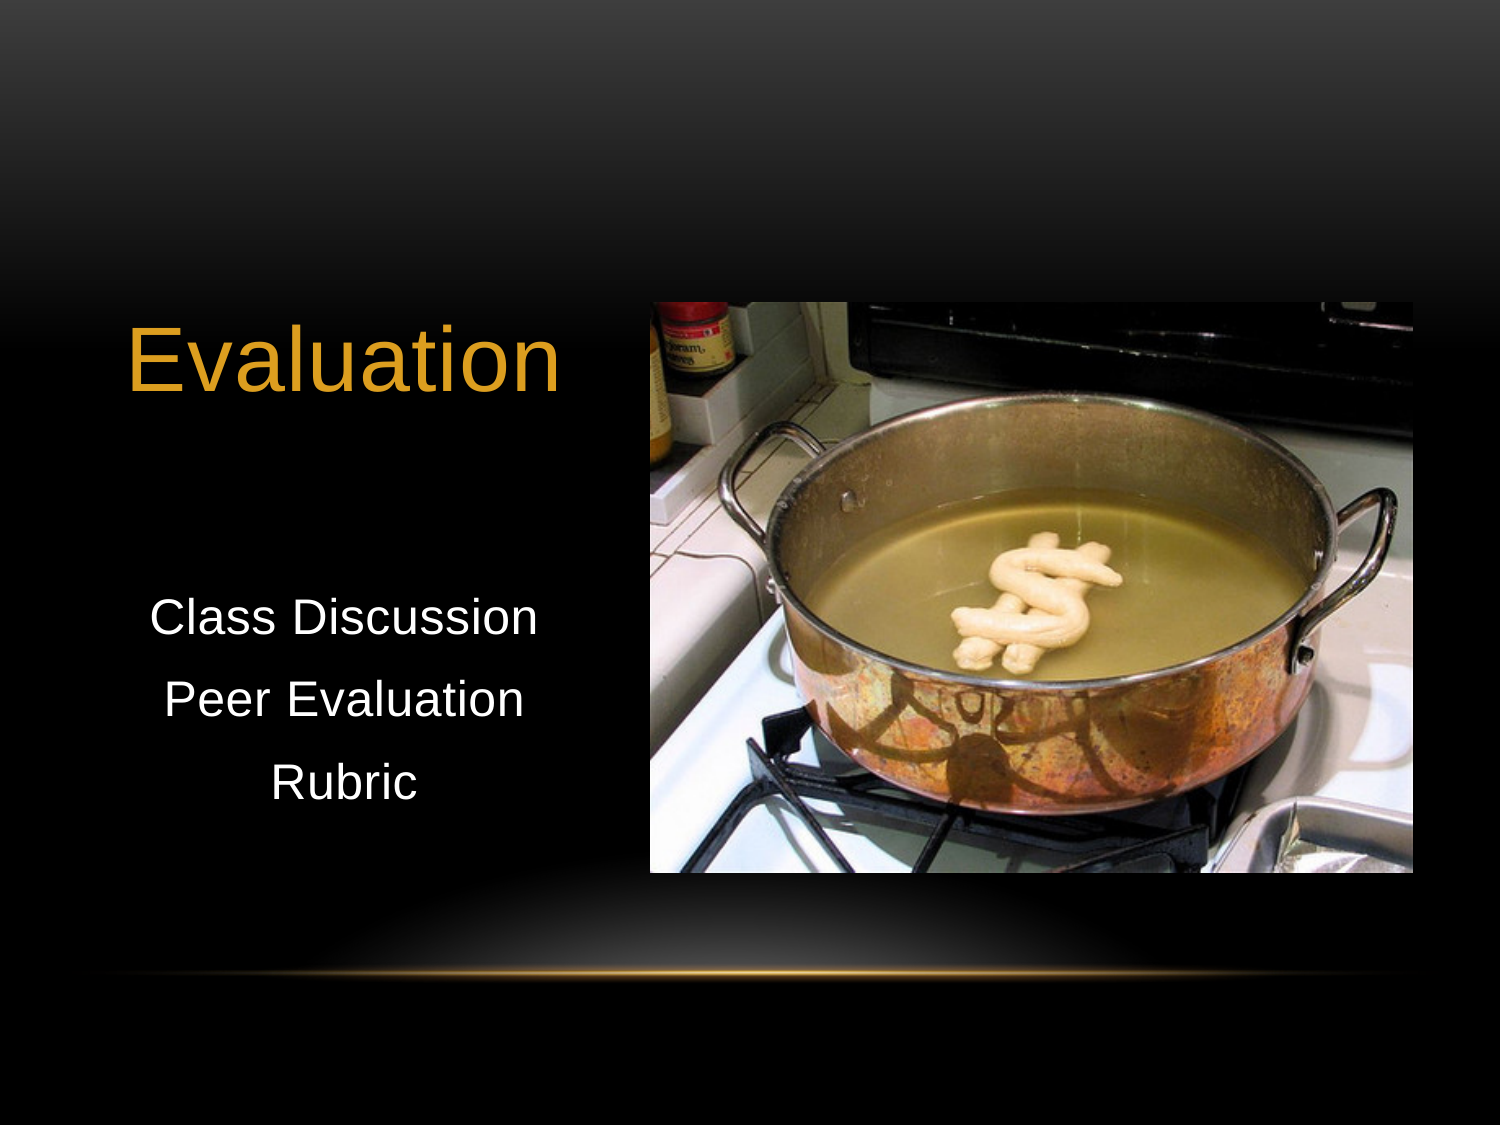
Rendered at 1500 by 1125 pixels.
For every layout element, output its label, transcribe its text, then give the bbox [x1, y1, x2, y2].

title Evaluation [100, 237, 588, 417]
list Class Discussion Peer Evaluation Rubric [100, 417, 588, 938]
picture [0, 0, 1500, 1125]
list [649, 302, 1413, 873]
